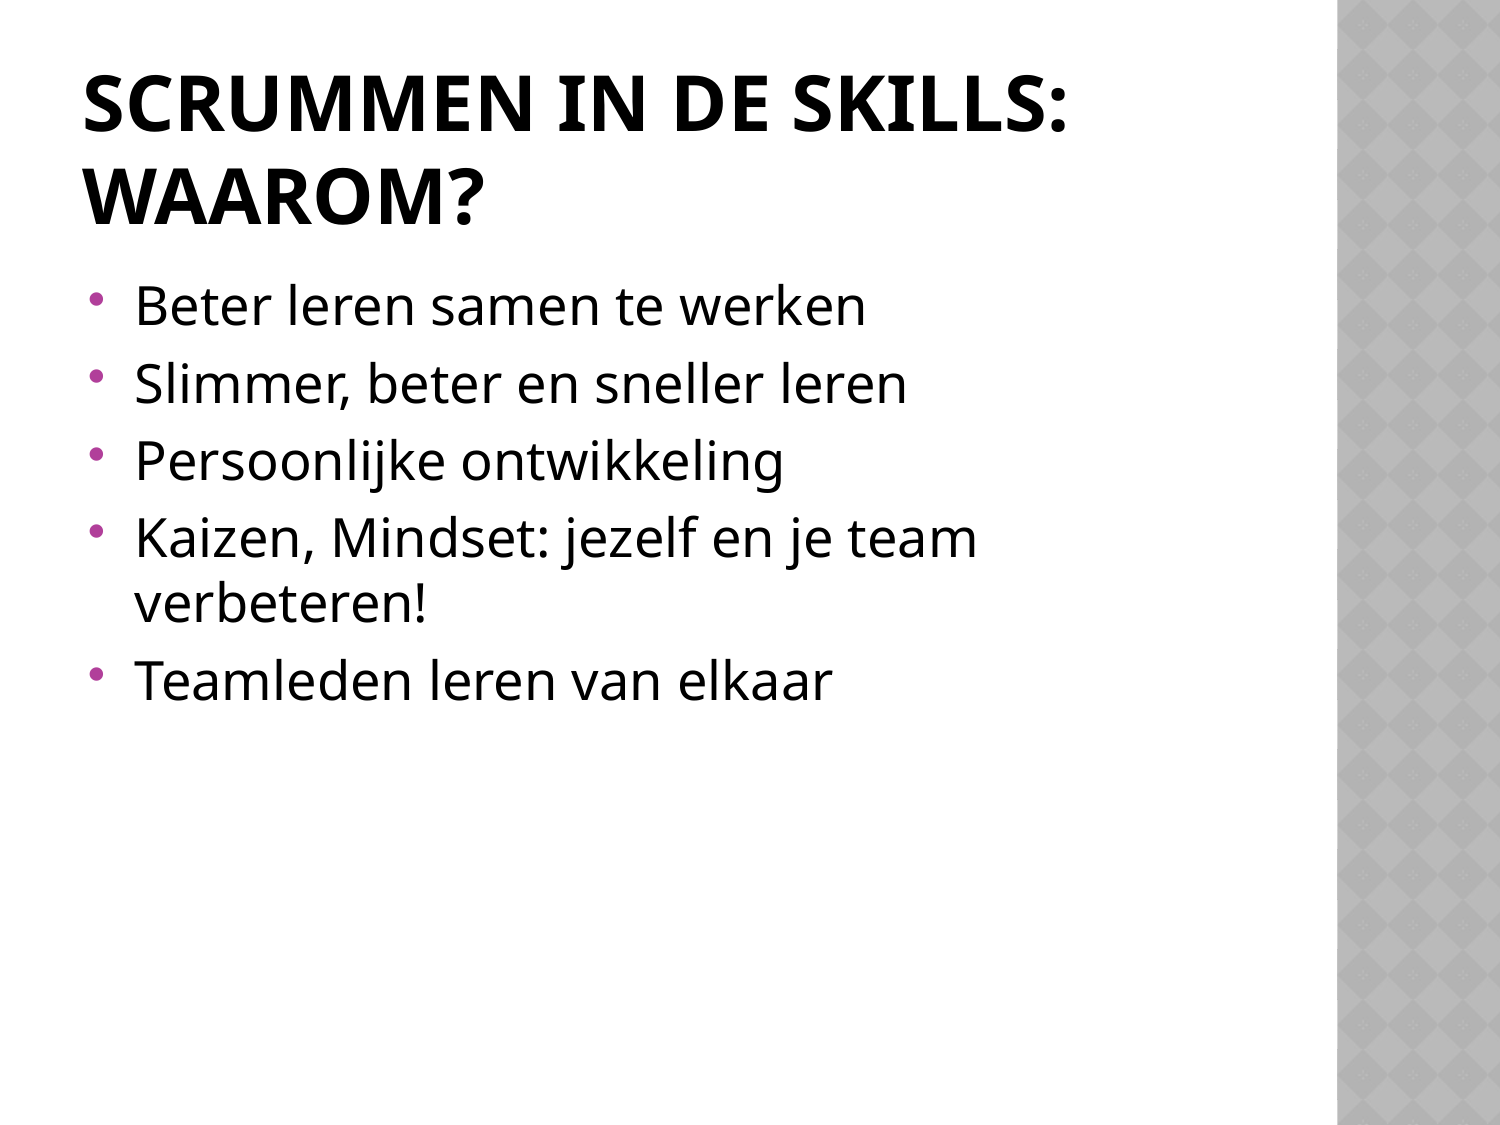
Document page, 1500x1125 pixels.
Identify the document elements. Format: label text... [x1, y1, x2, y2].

list Beter leren samen te werken Slimmer, beter en sneller leren Persoonlijke ontwikkeling Kaizen, Mindset: jezelf en je team verbeteren! Teamleden leren van elkaar [75, 264, 1263, 1059]
title Scrummen in de Skills: waarom? [75, 52, 1263, 240]
